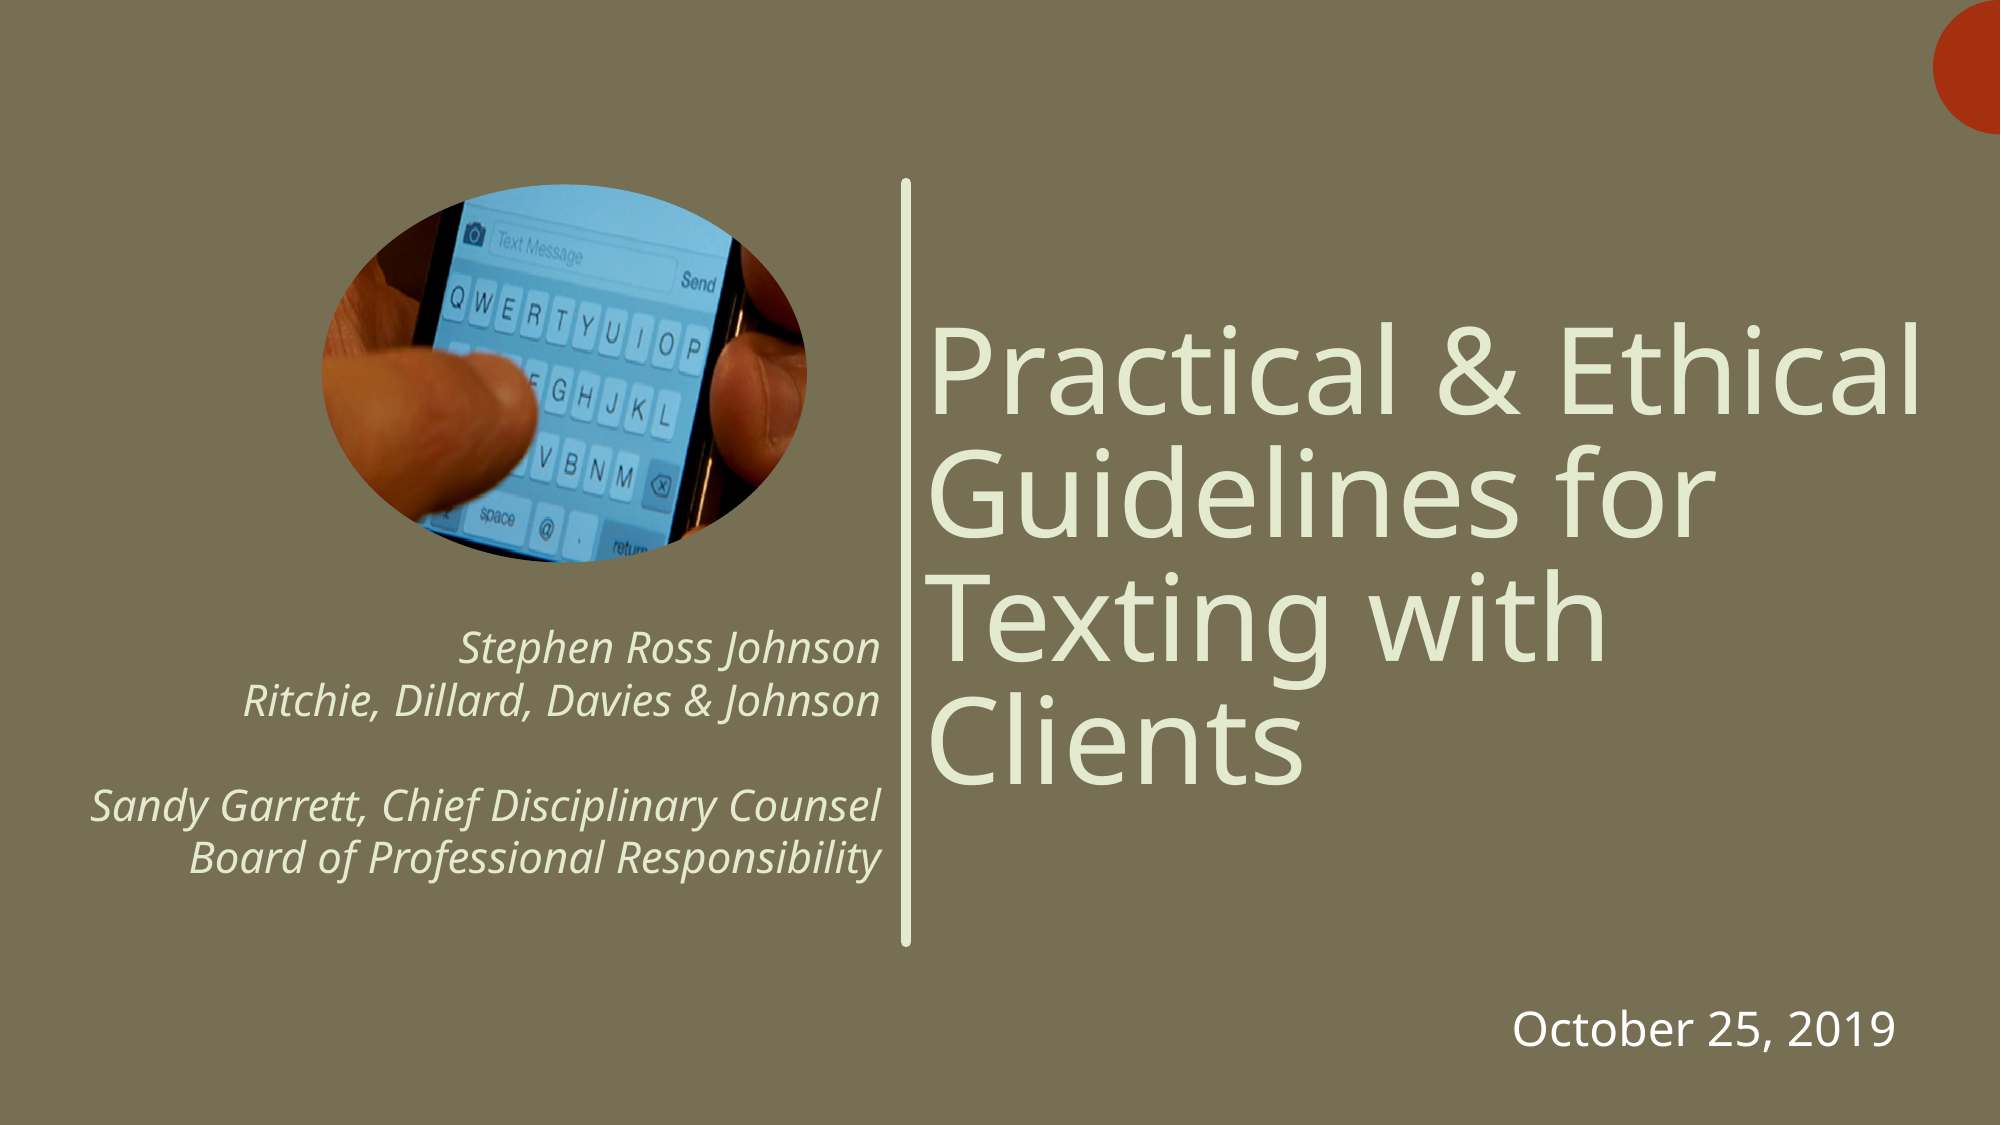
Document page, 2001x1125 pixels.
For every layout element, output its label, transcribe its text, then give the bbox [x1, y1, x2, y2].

subtitle Stephen Ross Johnson Ritchie, Dillard, Davies & Johnson Sandy Garrett, Chief Disciplinary Counsel Board of Professional Responsibility [0, 629, 897, 891]
title Practical & Ethical Guidelines for Texting with Clients [909, 212, 2000, 913]
text_box October 25, 2019 [1496, 991, 1913, 1064]
picture [321, 184, 808, 563]
